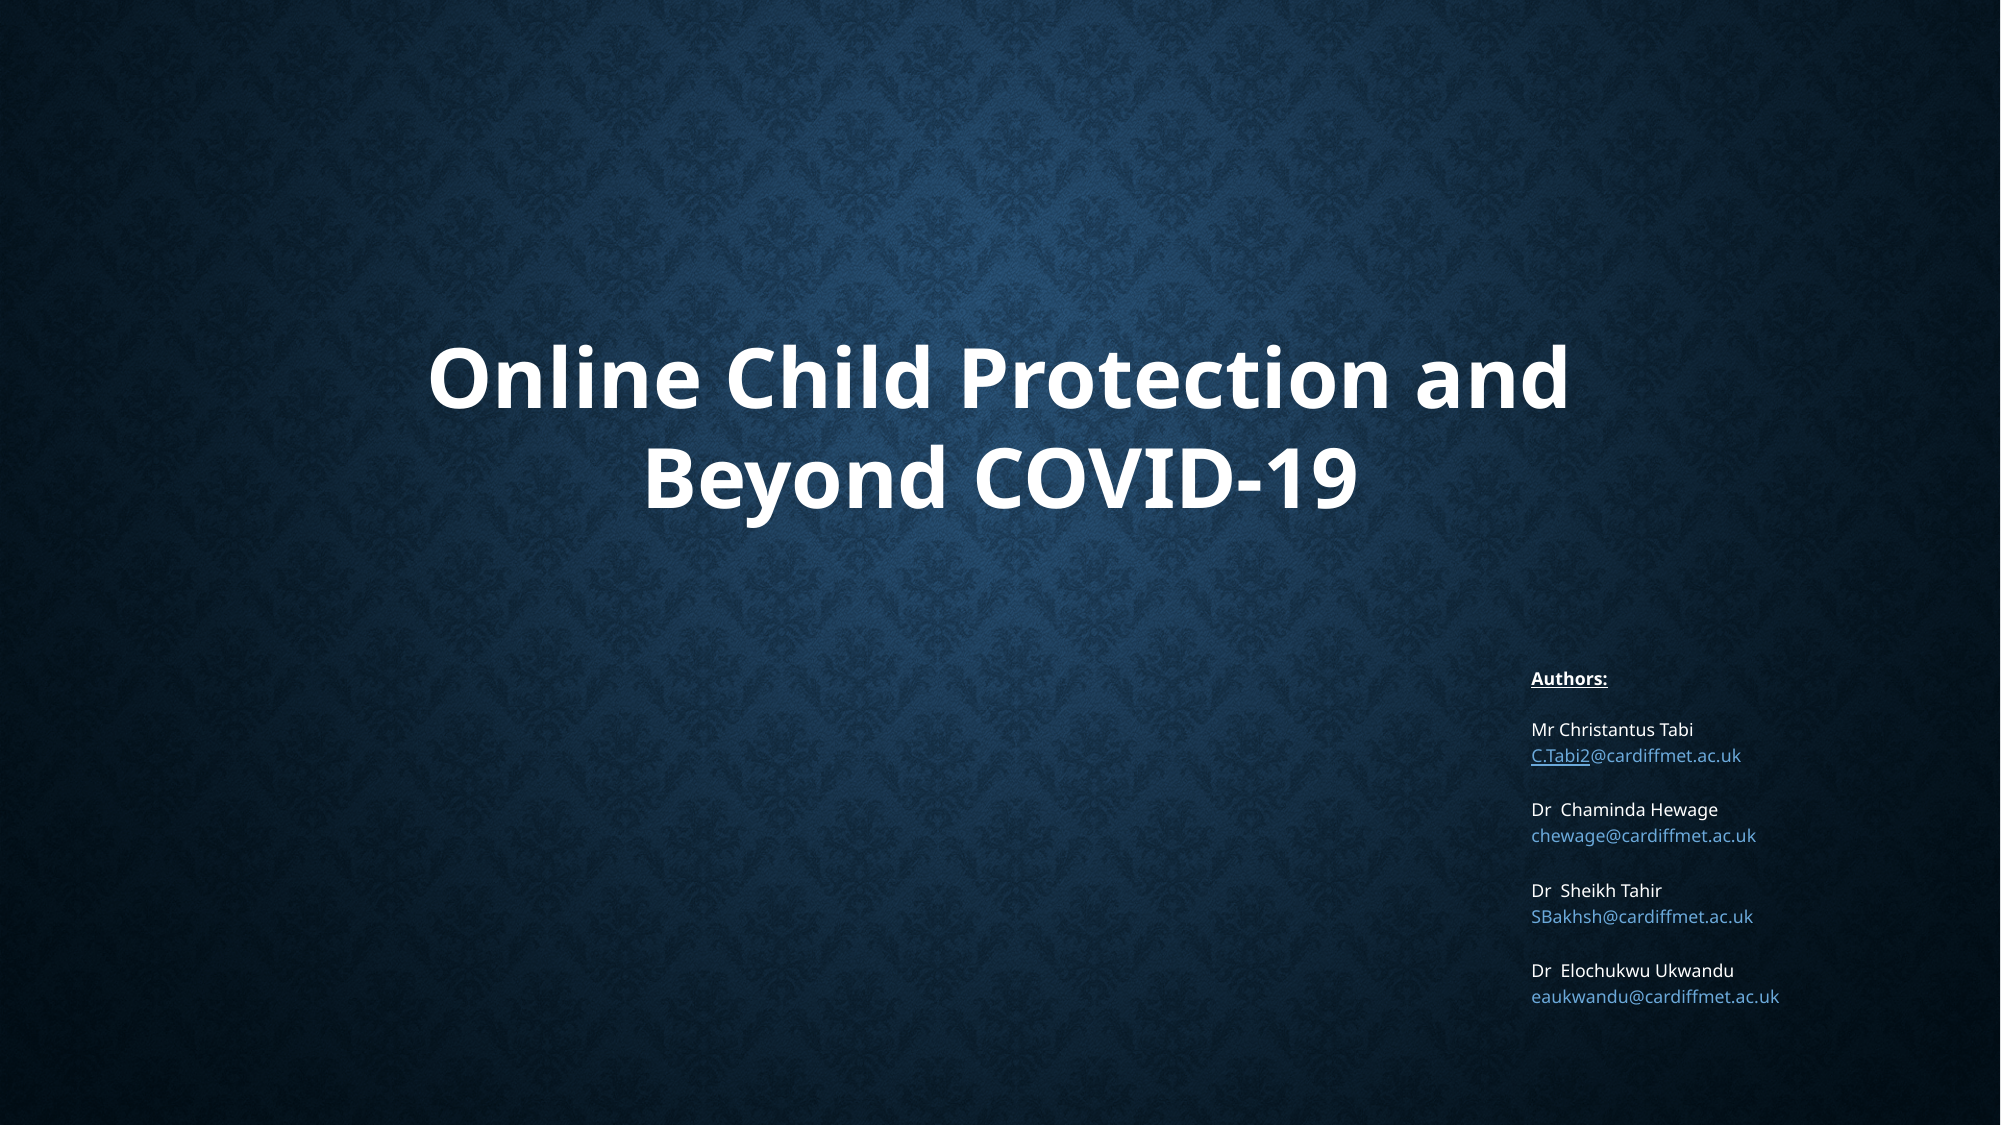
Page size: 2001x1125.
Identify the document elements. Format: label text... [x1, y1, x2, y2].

text_box Authors: Mr Christantus Tabi C.Tabi2@cardiffmet.ac.uk Dr Chaminda Hewage chewage@cardiffmet.ac.uk Dr Sheikh Tahir SBakhsh@cardiffmet.ac.uk Dr Elochukwu Ukwandu eaukwandu@cardiffmet.ac.uk [1516, 656, 1946, 1019]
title Online Child Protection and Beyond COVID-19 [261, 132, 1739, 533]
